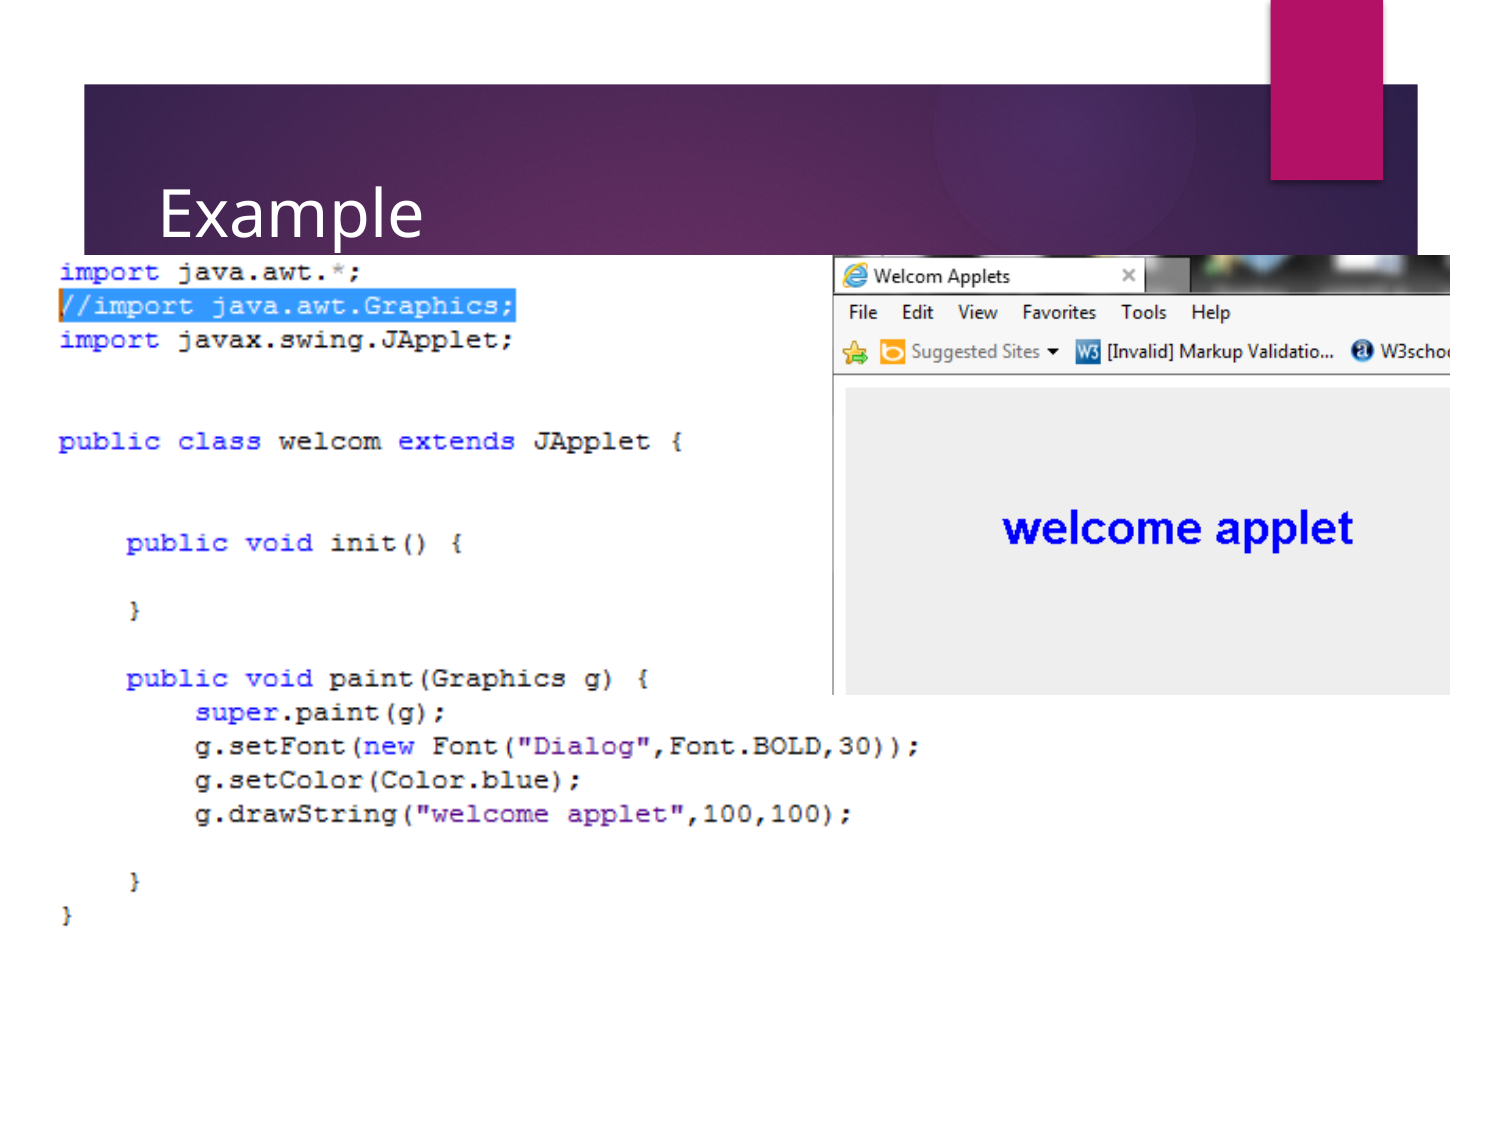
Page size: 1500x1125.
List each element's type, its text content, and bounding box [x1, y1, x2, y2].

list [52, 255, 997, 941]
picture [832, 255, 1451, 696]
title Example [142, 152, 1183, 253]
